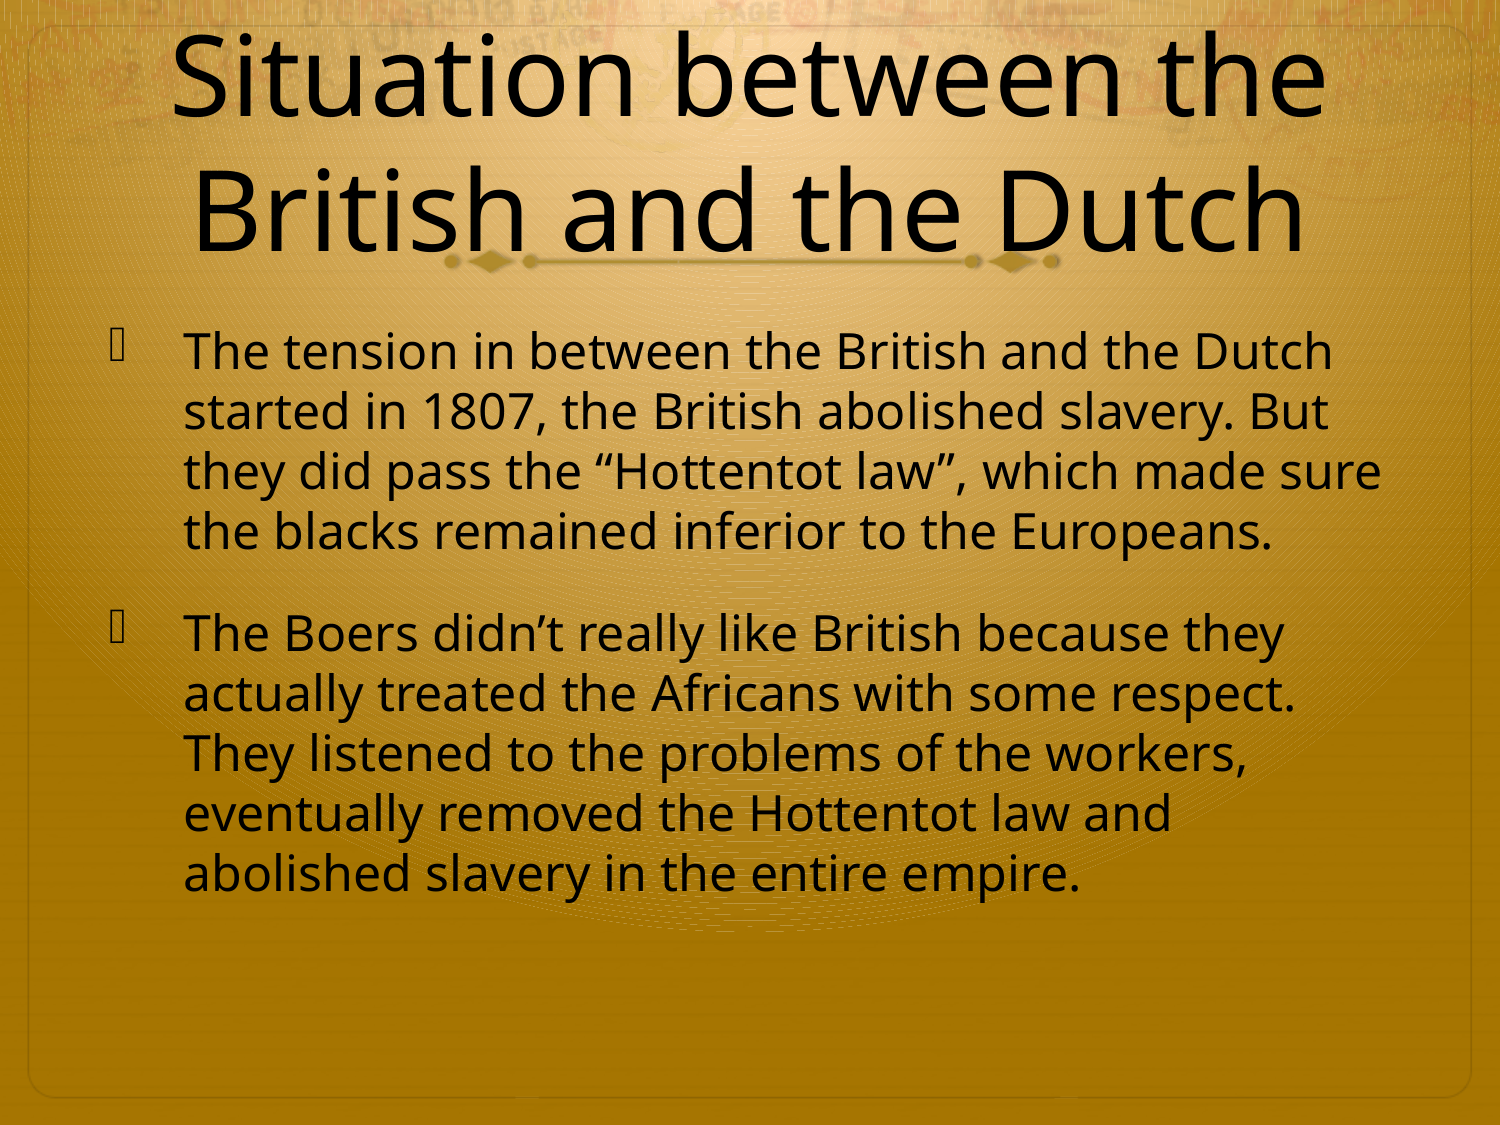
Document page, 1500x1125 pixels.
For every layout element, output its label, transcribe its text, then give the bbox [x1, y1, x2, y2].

title Situation between the British and the Dutch [93, 45, 1407, 233]
list The tension in between the British and the Dutch started in 1807, the British abolished slavery. But they did pass the “Hottentot law”, which made sure the blacks remained inferior to the Europeans. The Boers didn’t really like British because they actually treated the Africans with some respect. They listened to the problems of the workers, eventually removed the Hottentot law and abolished slavery in the entire empire. [93, 312, 1407, 988]
picture [0, 0, 1500, 1125]
